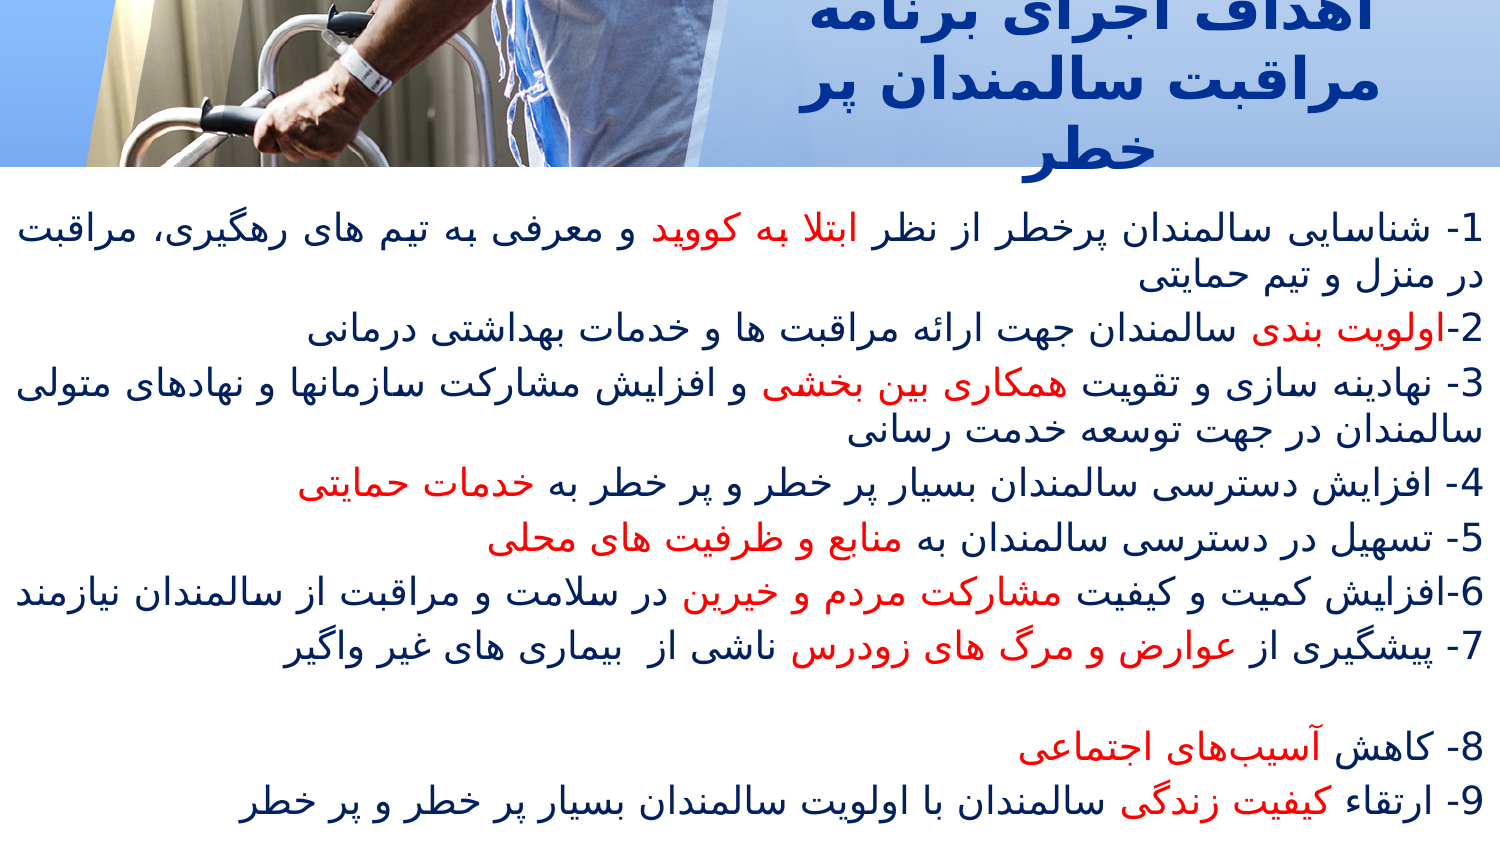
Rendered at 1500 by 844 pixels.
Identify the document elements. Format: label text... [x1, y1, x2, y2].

picture [0, 0, 1500, 194]
list 1- شناسایی سالمندان پرخطر از نظر ابتلا به کووید و معرفی به تیم های رهگیری، مراقبت در منزل و تیم حمایتی 2-اولویت بندی سالمندان جهت ارائه مراقبت ها و خدمات بهداشتی درمانی 3- نهادینه سازی و تقویت همکاری بین بخشی و افزایش مشارکت سازمانها و نهادهای متولی سالمندان در جهت توسعه خدمت رسانی 4- افزایش دسترسی سالمندان بسیار پر خطر و پر خطر به خدمات حمایتی 5- تسهیل در دسترسی سالمندان به منابع و ظرفیت های محلی 6-افزایش كميت و كيفيت مشاركت مردم و خیرین در سلامت و مراقبت از سالمندان نیازمند 7- پیشگیری از عوارض و مرگ های زودرس ناشی از بیماری های غیر واگیر 8- کاهش آسیب‌های اجتماعی 9- ارتقاء کیفیت زندگی سالمندان با اولویت سالمندان بسیار پر خطر و پر خطر [0, 194, 1500, 844]
title اهداف اجرای برنامه مراقبت سالمندان پر خطر [711, 15, 1473, 137]
